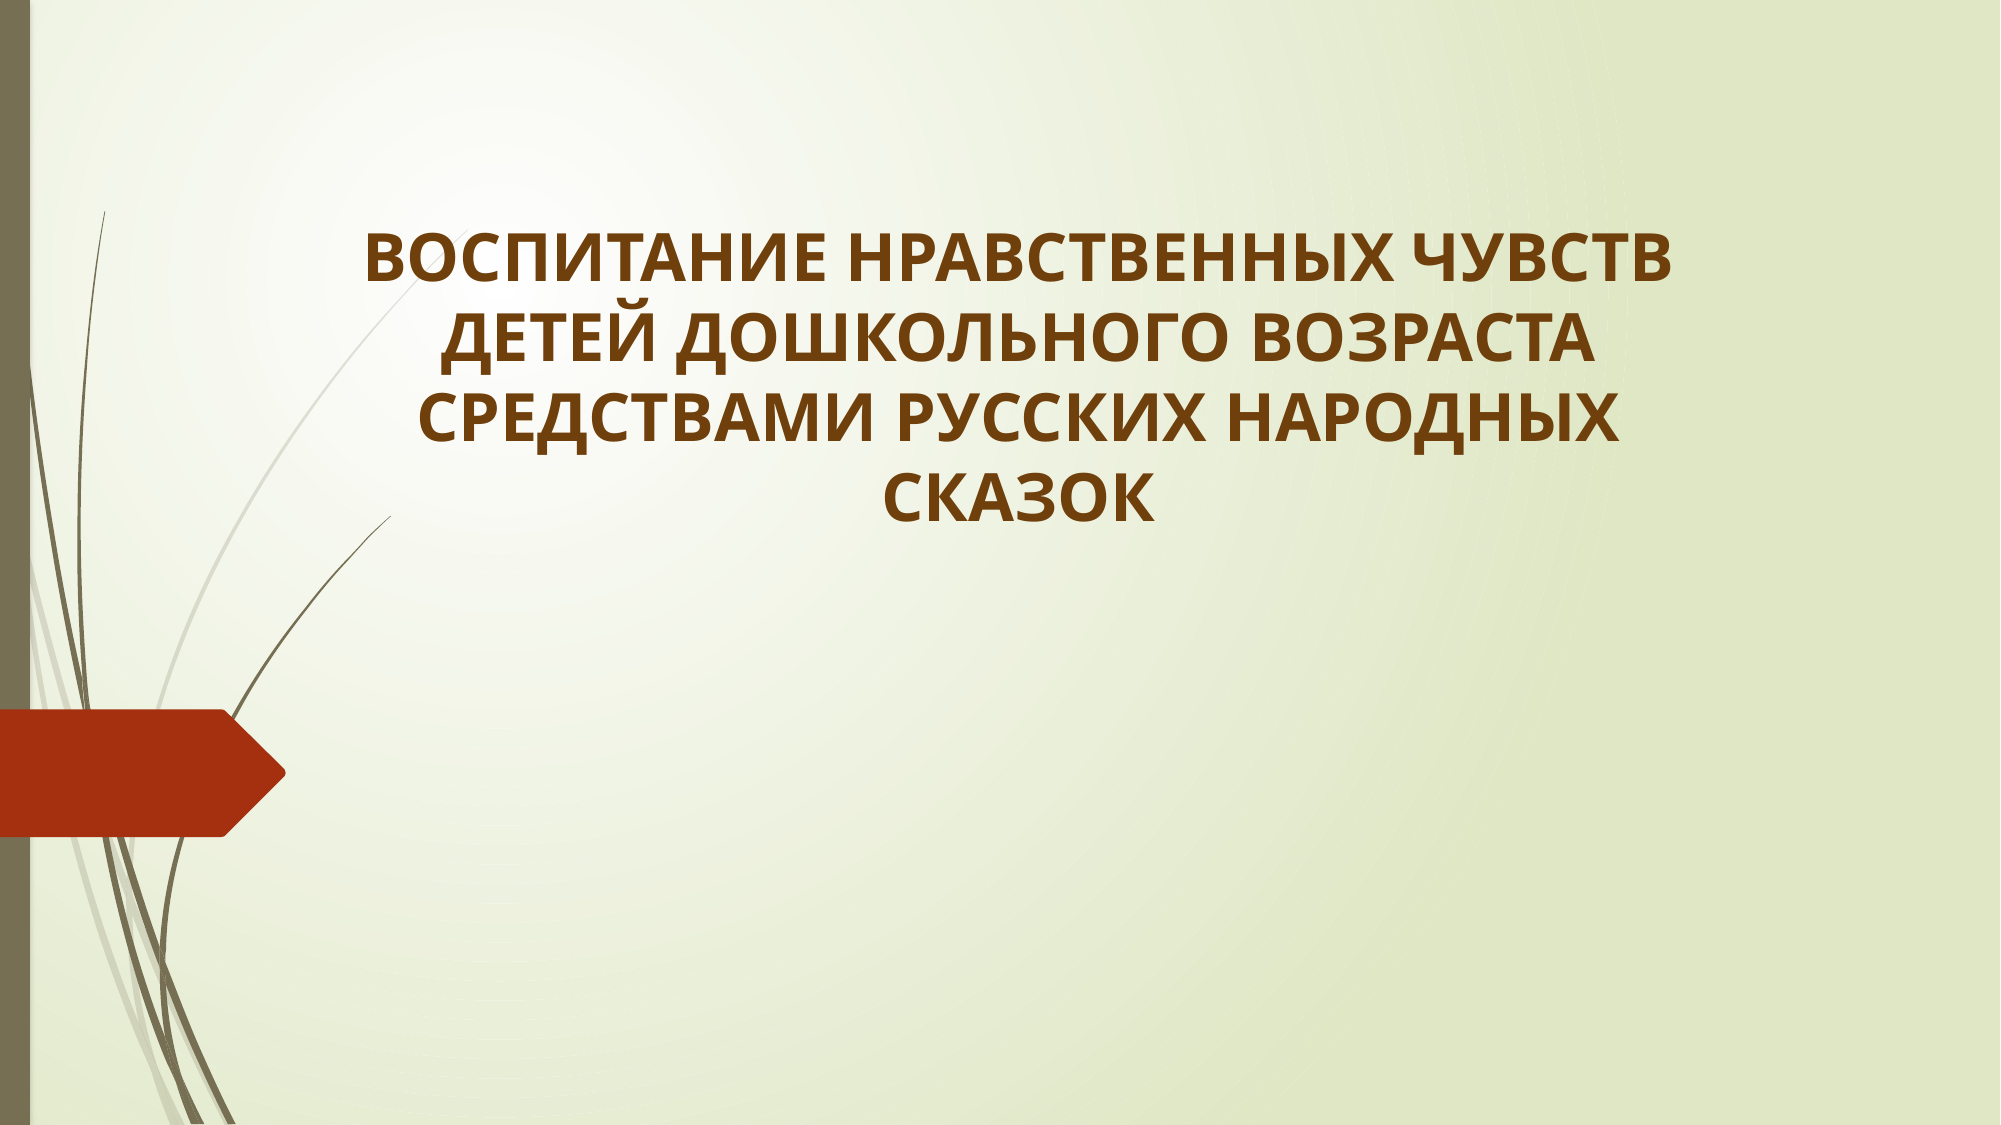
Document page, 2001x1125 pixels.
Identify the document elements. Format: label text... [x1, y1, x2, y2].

title ВОСПИТАНИЕ НРАВСТВЕННЫХ ЧУВСТВ ДЕТЕЙ ДОШКОЛЬНОГО ВОЗРАСТА СРЕДСТВАМИ РУССКИХ НАРОДНЫХ СКАЗОК [294, 201, 1743, 735]
